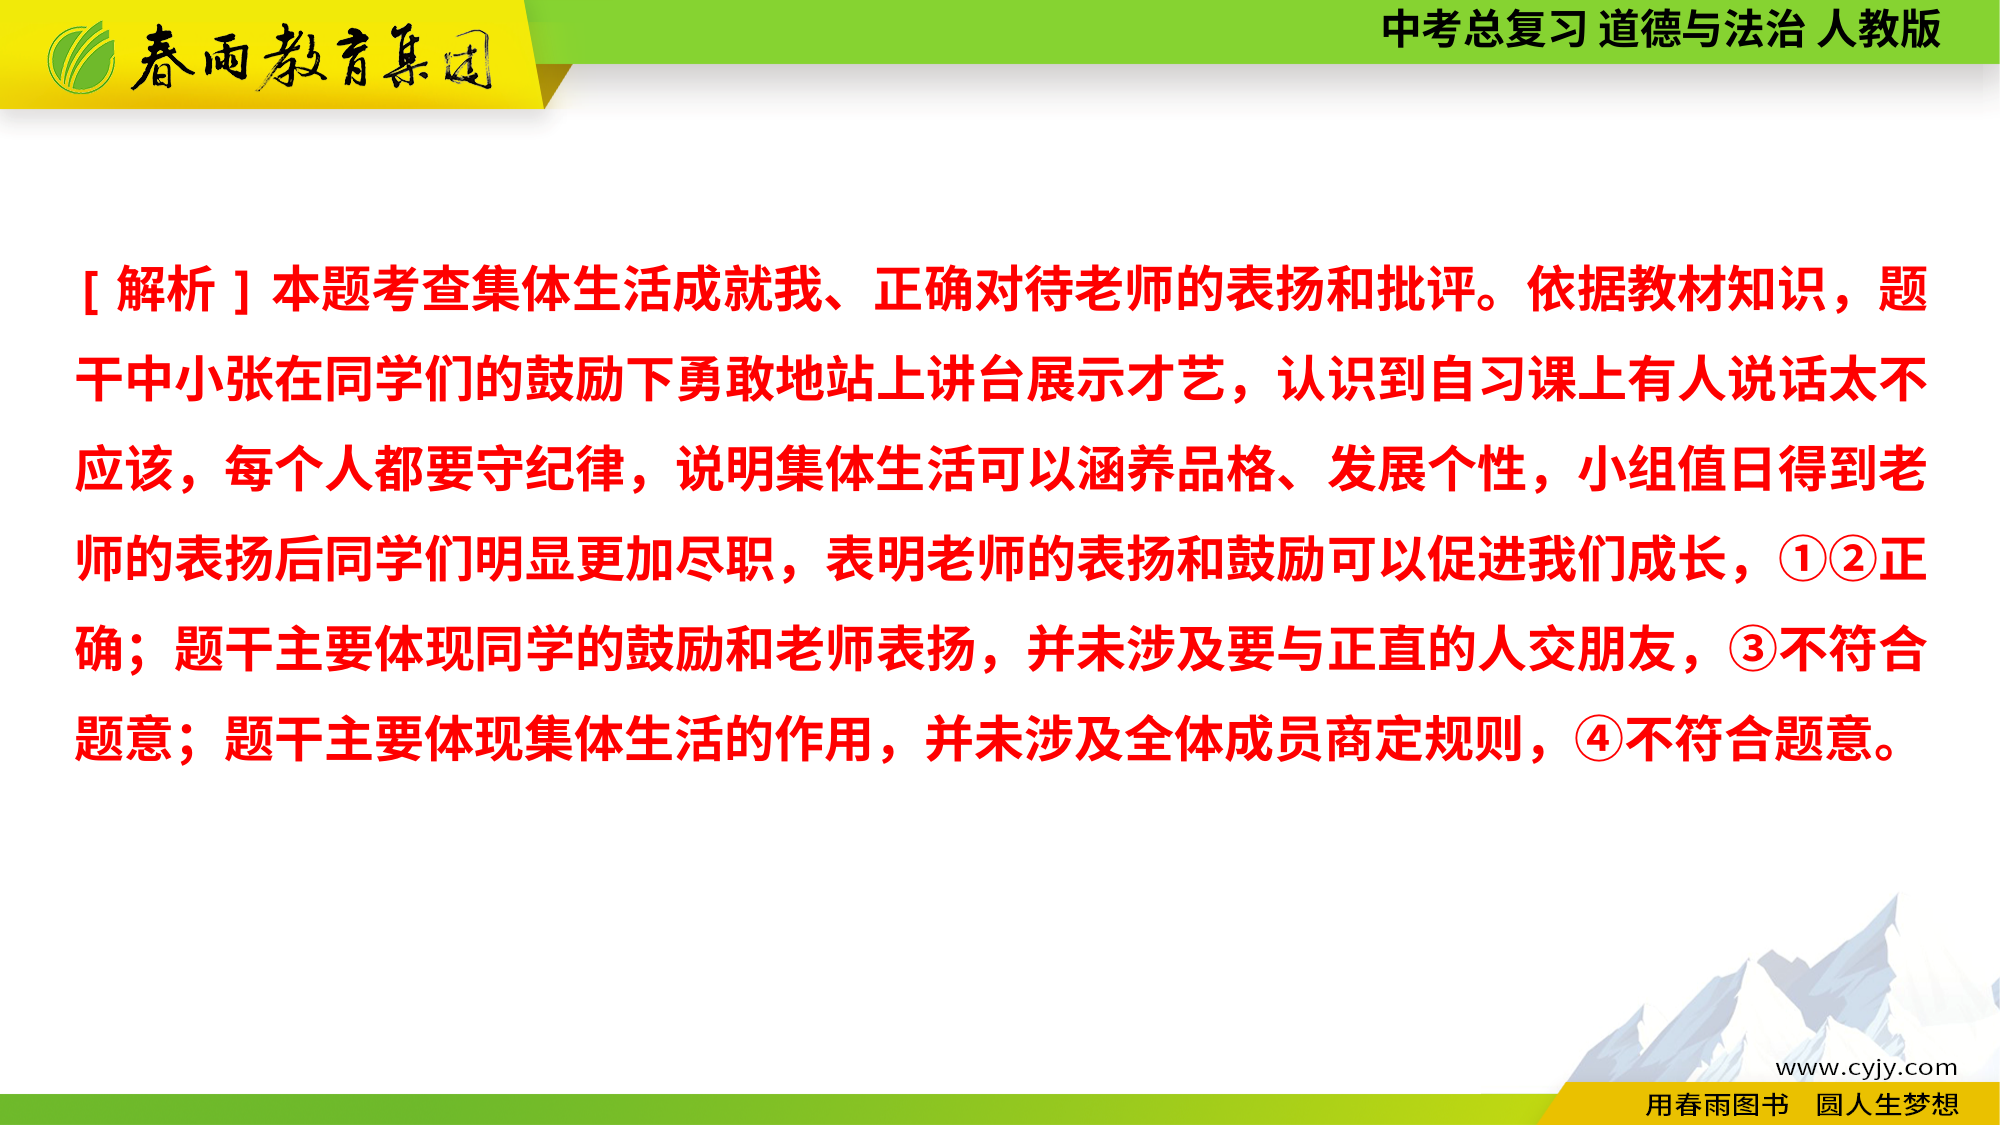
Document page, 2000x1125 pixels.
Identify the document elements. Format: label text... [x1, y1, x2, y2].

picture [0, 0, 2000, 1125]
list [解析]本题考查集体生活成就我、正确对待老师的表扬和批评。依据教材知识，题干中小张在同学们的鼓励下勇敢地站上讲台展示才艺，认识到自习课上有人说话太不应该，每个人都要守纪律，说明集体生活可以涵养品格、发展个性，小组值日得到老师的表扬后同学们明显更加尽职，表明老师的表扬和鼓励可以促进我们成长，①②正确；题干主要体现同学的鼓励和老师表扬，并未涉及要与正直的人交朋友，③不符合题意；题干主要体现集体生活的作用，并未涉及全体成员商定规则，④不符合题意。 [59, 219, 1944, 860]
